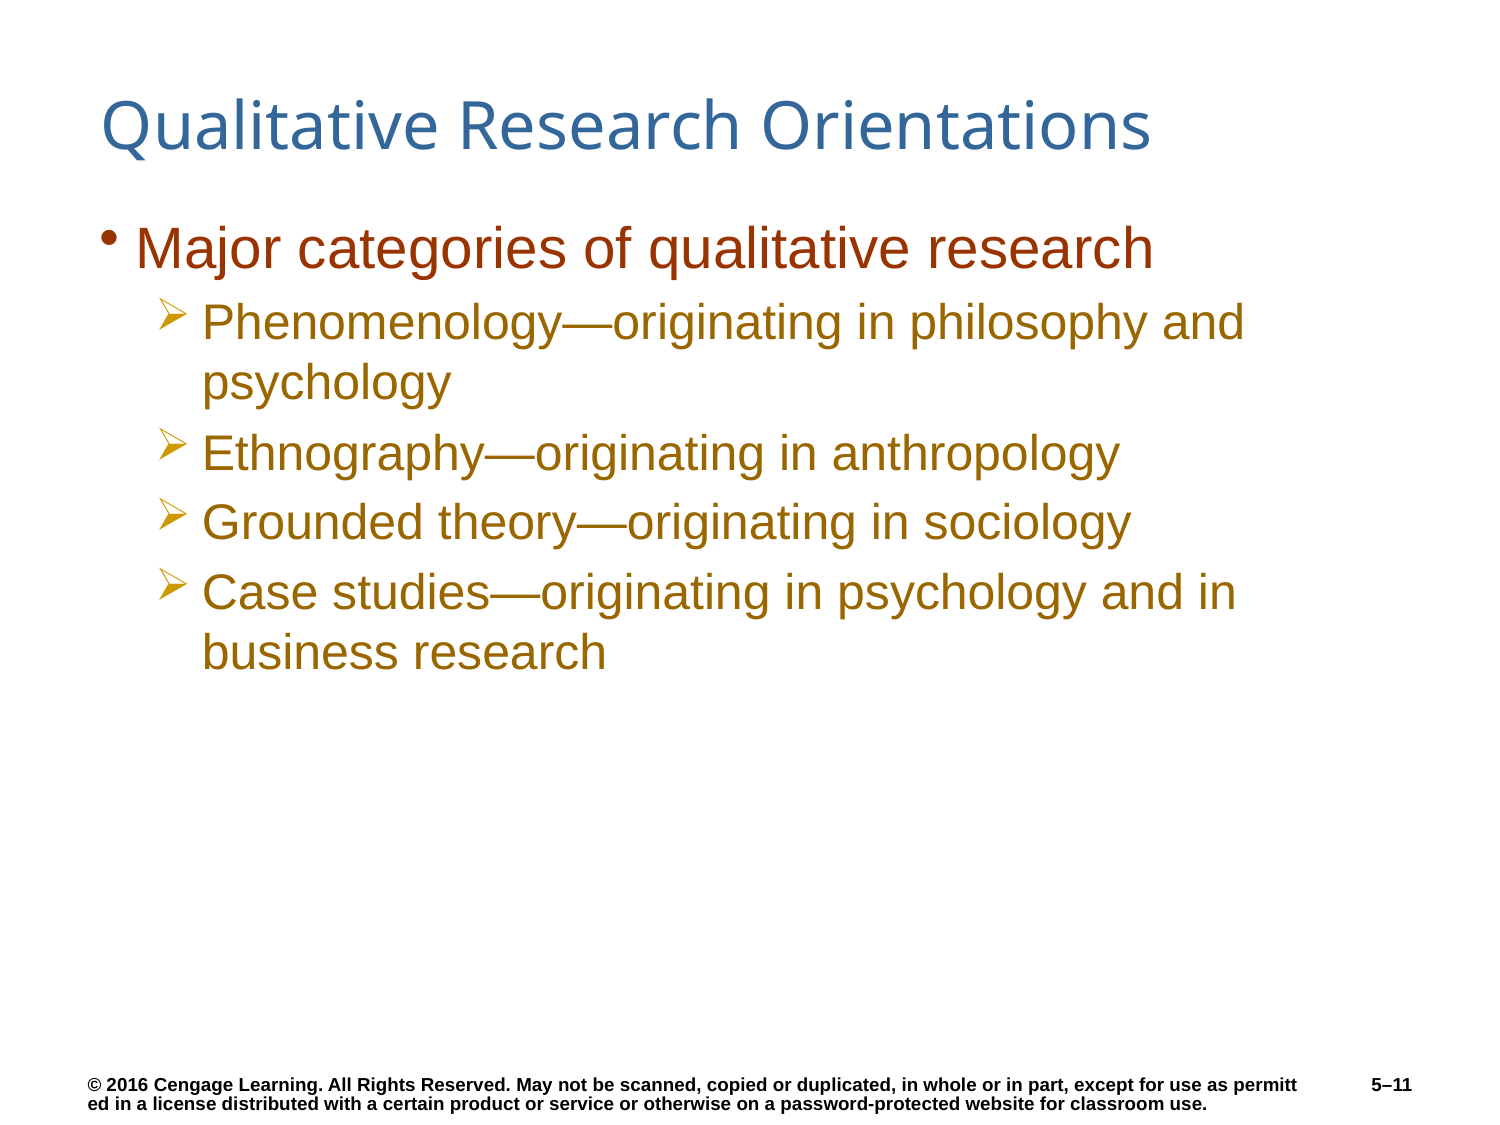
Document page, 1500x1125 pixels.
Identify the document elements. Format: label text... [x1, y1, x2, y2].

slide_number 5–11 [1050, 1042, 1413, 1103]
title Qualitative Research Orientations [85, 75, 1411, 171]
footer © 2016 Cengage Learning. All Rights Reserved. May not be scanned, copied or duplicated, in whole or in part, except for use as permitted in a license distributed with a certain product or service or otherwise on a password-protected website for classroom use. [87, 1057, 1050, 1103]
list Major categories of qualitative research Phenomenology—originating in philosophy and psychology Ethnography—originating in anthropology Grounded theory—originating in sociology Case studies—originating in psychology and in business research [84, 202, 1414, 1013]
